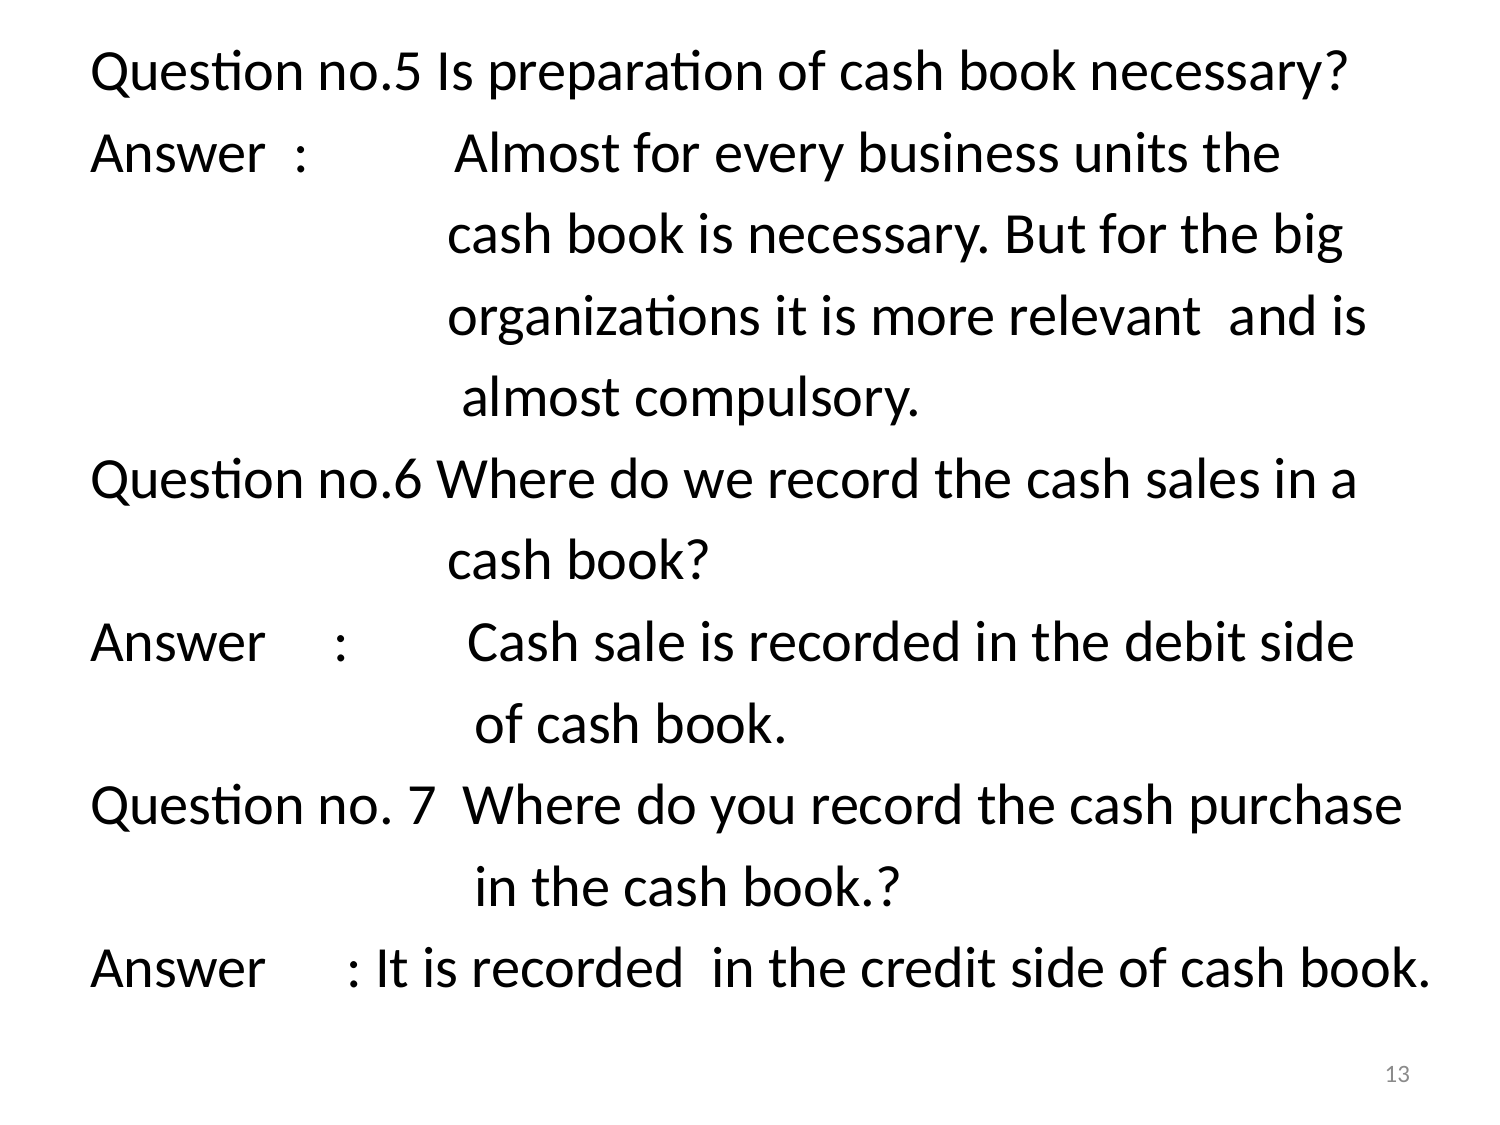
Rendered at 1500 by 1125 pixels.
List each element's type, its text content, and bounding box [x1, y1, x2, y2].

slide_number 13 [1074, 1042, 1425, 1103]
list Question no.5 Is preparation of cash book necessary? Answer : Almost for every business units the cash book is necessary. But for the big organizations it is more relevant and is almost compulsory. Question no.6 Where do we record the cash sales in a cash book? Answer : Cash sale is recorded in the debit side of cash book. Question no. 7 Where do you record the cash purchase in the cash book.? Answer : It is recorded in the credit side of cash book. [75, 24, 1488, 1088]
